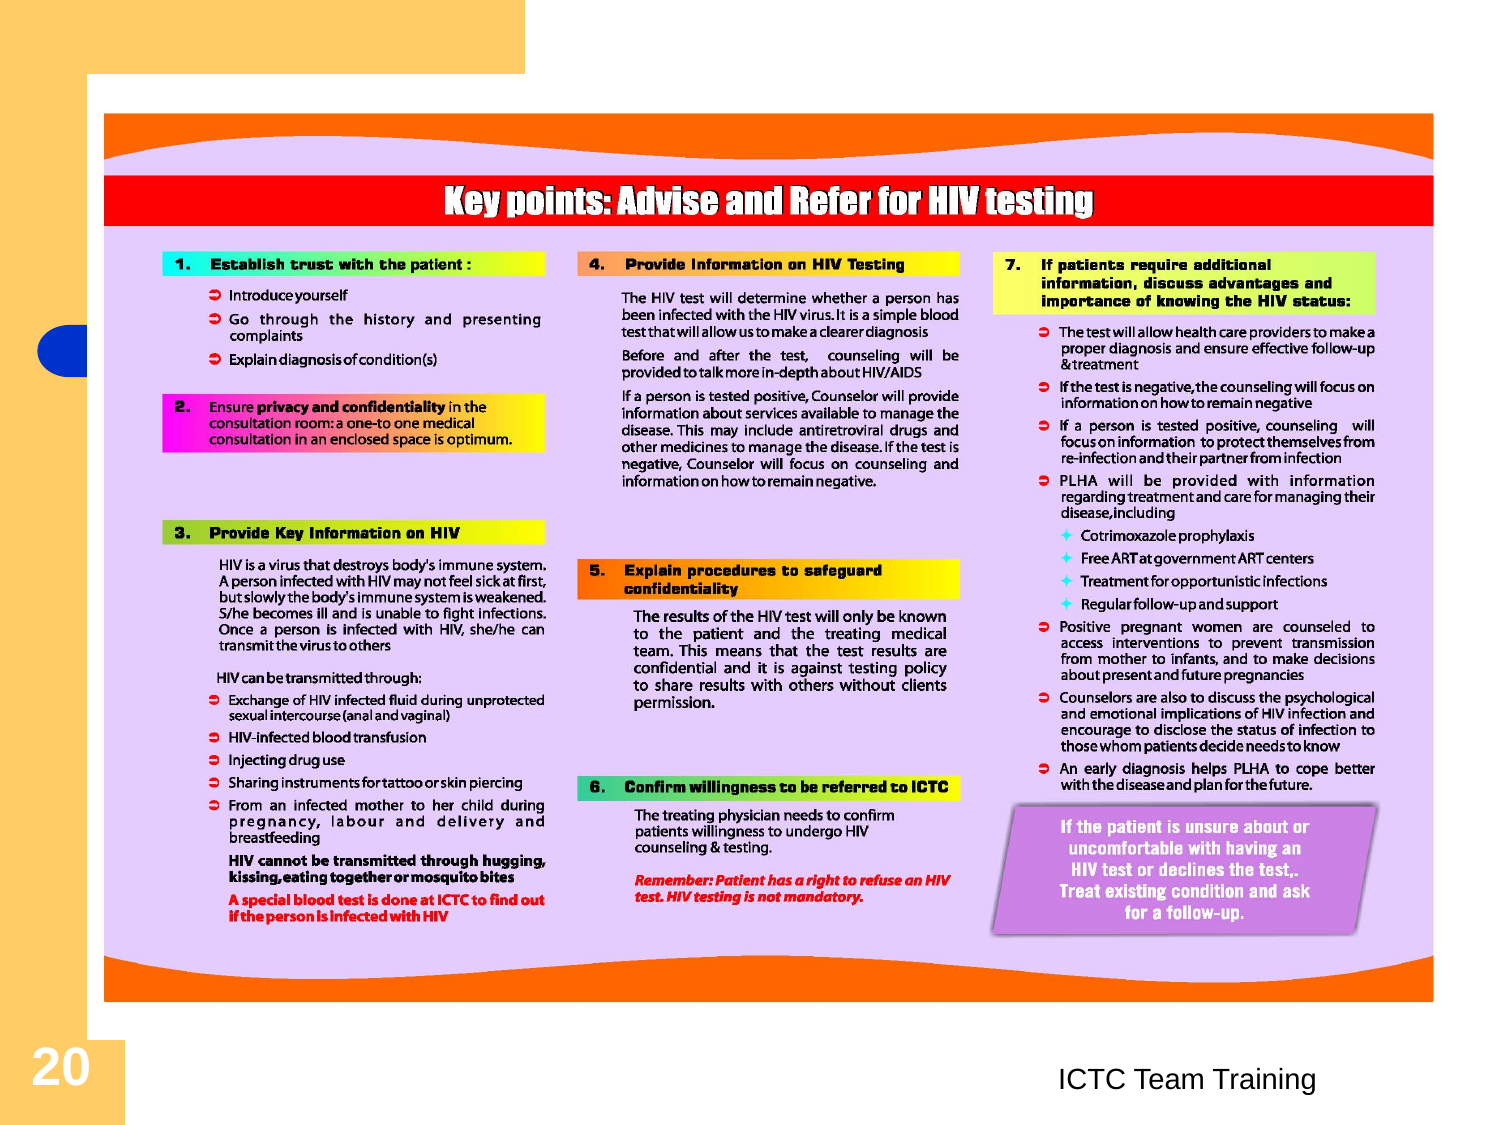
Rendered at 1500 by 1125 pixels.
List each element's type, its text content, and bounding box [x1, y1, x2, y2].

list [87, 74, 1451, 1040]
slide_number 20 [13, 1023, 111, 1105]
footer ICTC Team Training [949, 1048, 1426, 1104]
